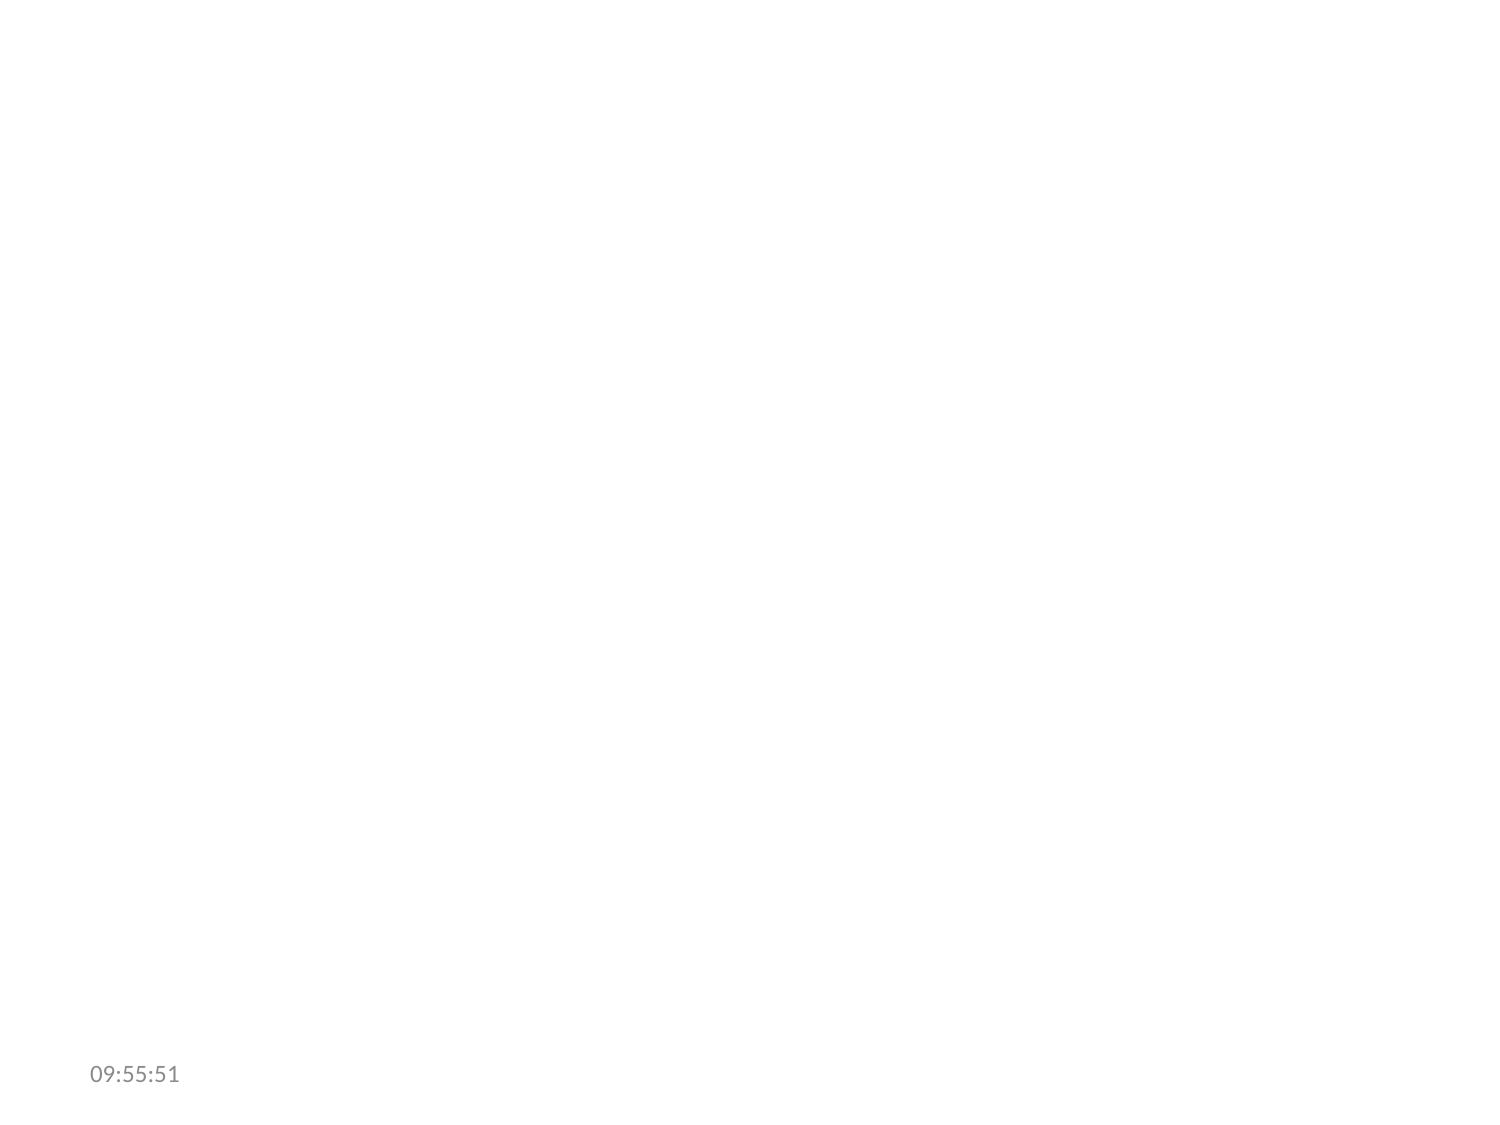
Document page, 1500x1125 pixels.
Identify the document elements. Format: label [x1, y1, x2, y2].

slide_number [75, 1042, 425, 1103]
